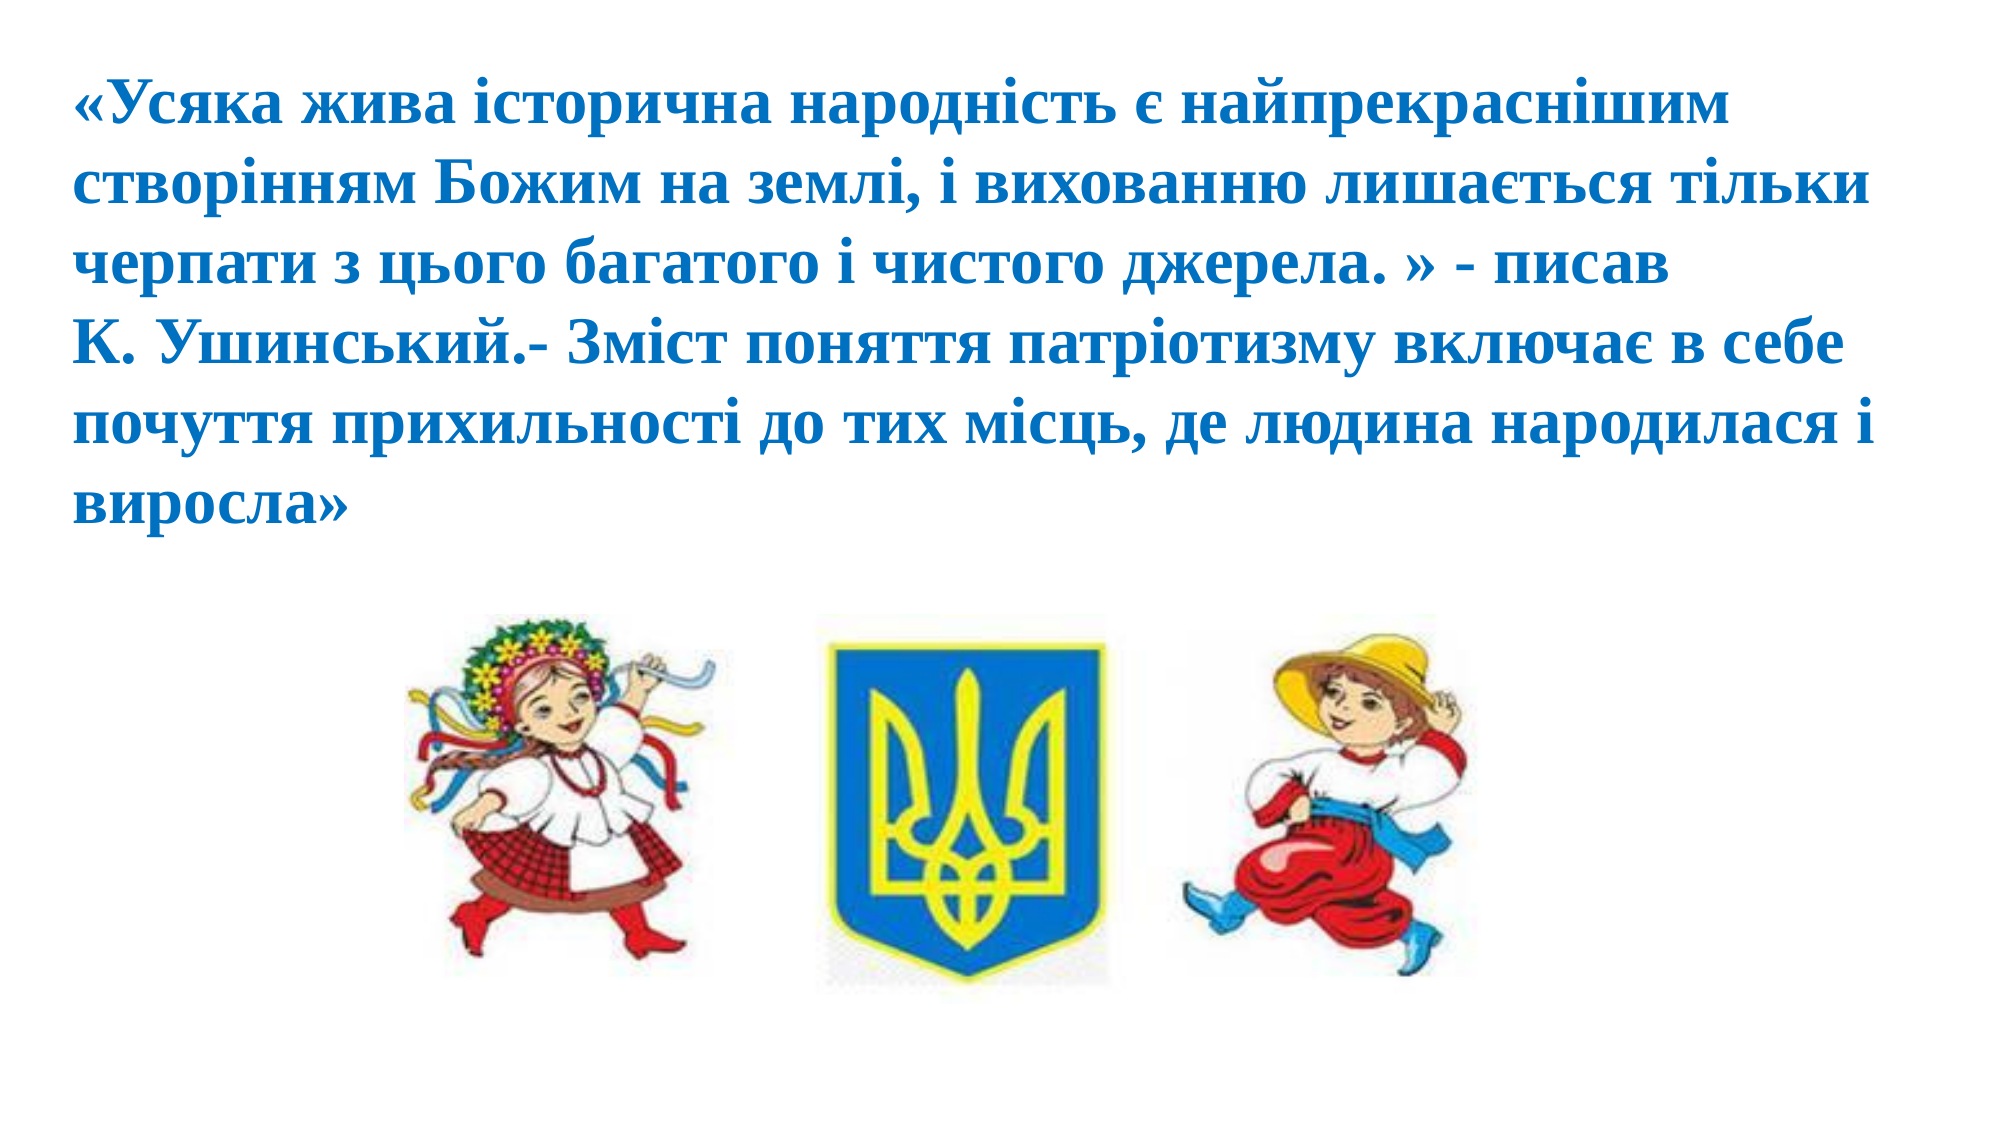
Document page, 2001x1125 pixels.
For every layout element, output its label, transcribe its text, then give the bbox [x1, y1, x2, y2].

text_box «Усяка жива історична народність є найпрекраснішим створінням Божим на землі, і вихованню лишається тільки черпати з цього багатого і чистого джерела. » - писав К. Ушинський.- Зміст поняття патріотизму включає в себе почуття прихильності до тих місць, де людина народилася і виросла» [57, 49, 1948, 545]
picture [403, 614, 1496, 1004]
